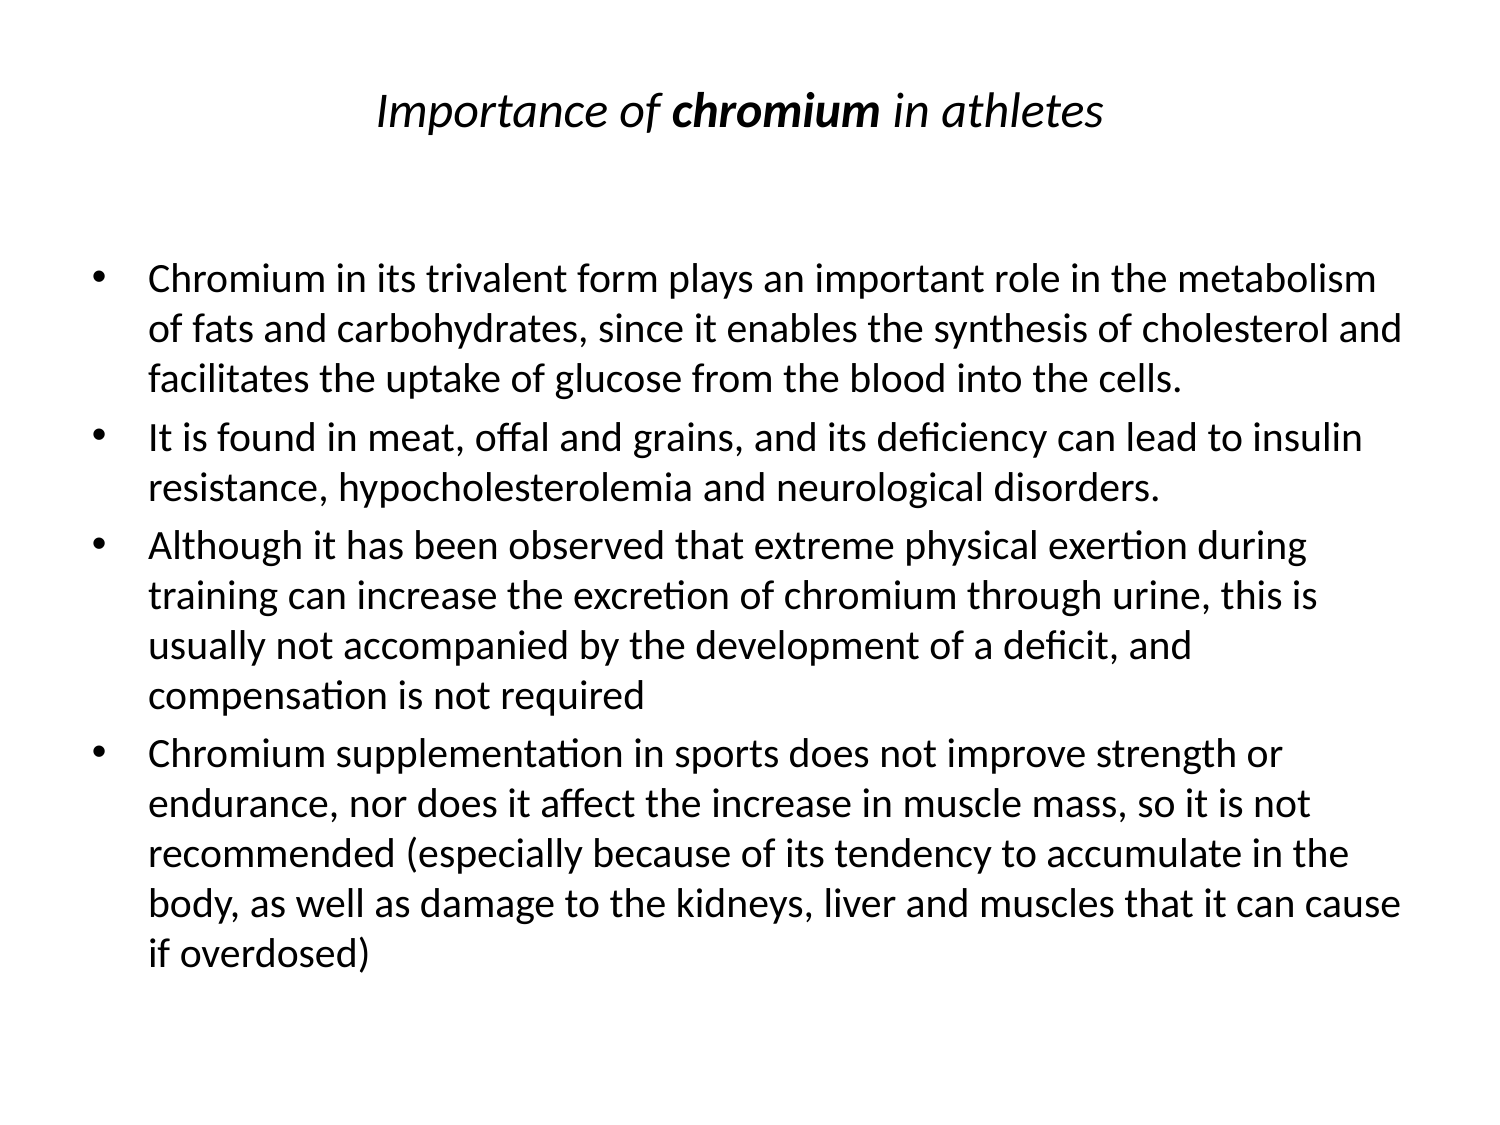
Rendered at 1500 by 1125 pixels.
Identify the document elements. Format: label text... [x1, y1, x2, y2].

list Chromium in its trivalent form plays an important role in the metabolism of fats and carbohydrates, since it enables the synthesis of cholesterol and facilitates the uptake of glucose from the blood into the cells. It is found in meat, offal and grains, and its deficiency can lead to insulin resistance, hypocholesterolemia and neurological disorders. Although it has been observed that extreme physical exertion during training can increase the excretion of chromium through urine, this is usually not accompanied by the development of a deficit, and compensation is not required Chromium supplementation in sports does not improve strength or endurance, nor does it affect the increase in muscle mass, so it is not recommended (especially because of its tendency to accumulate in the body, as well as damage to the kidneys, liver and muscles that it can cause if overdosed) [76, 243, 1427, 939]
title Importance of chromium in athletes [64, 78, 1415, 138]
